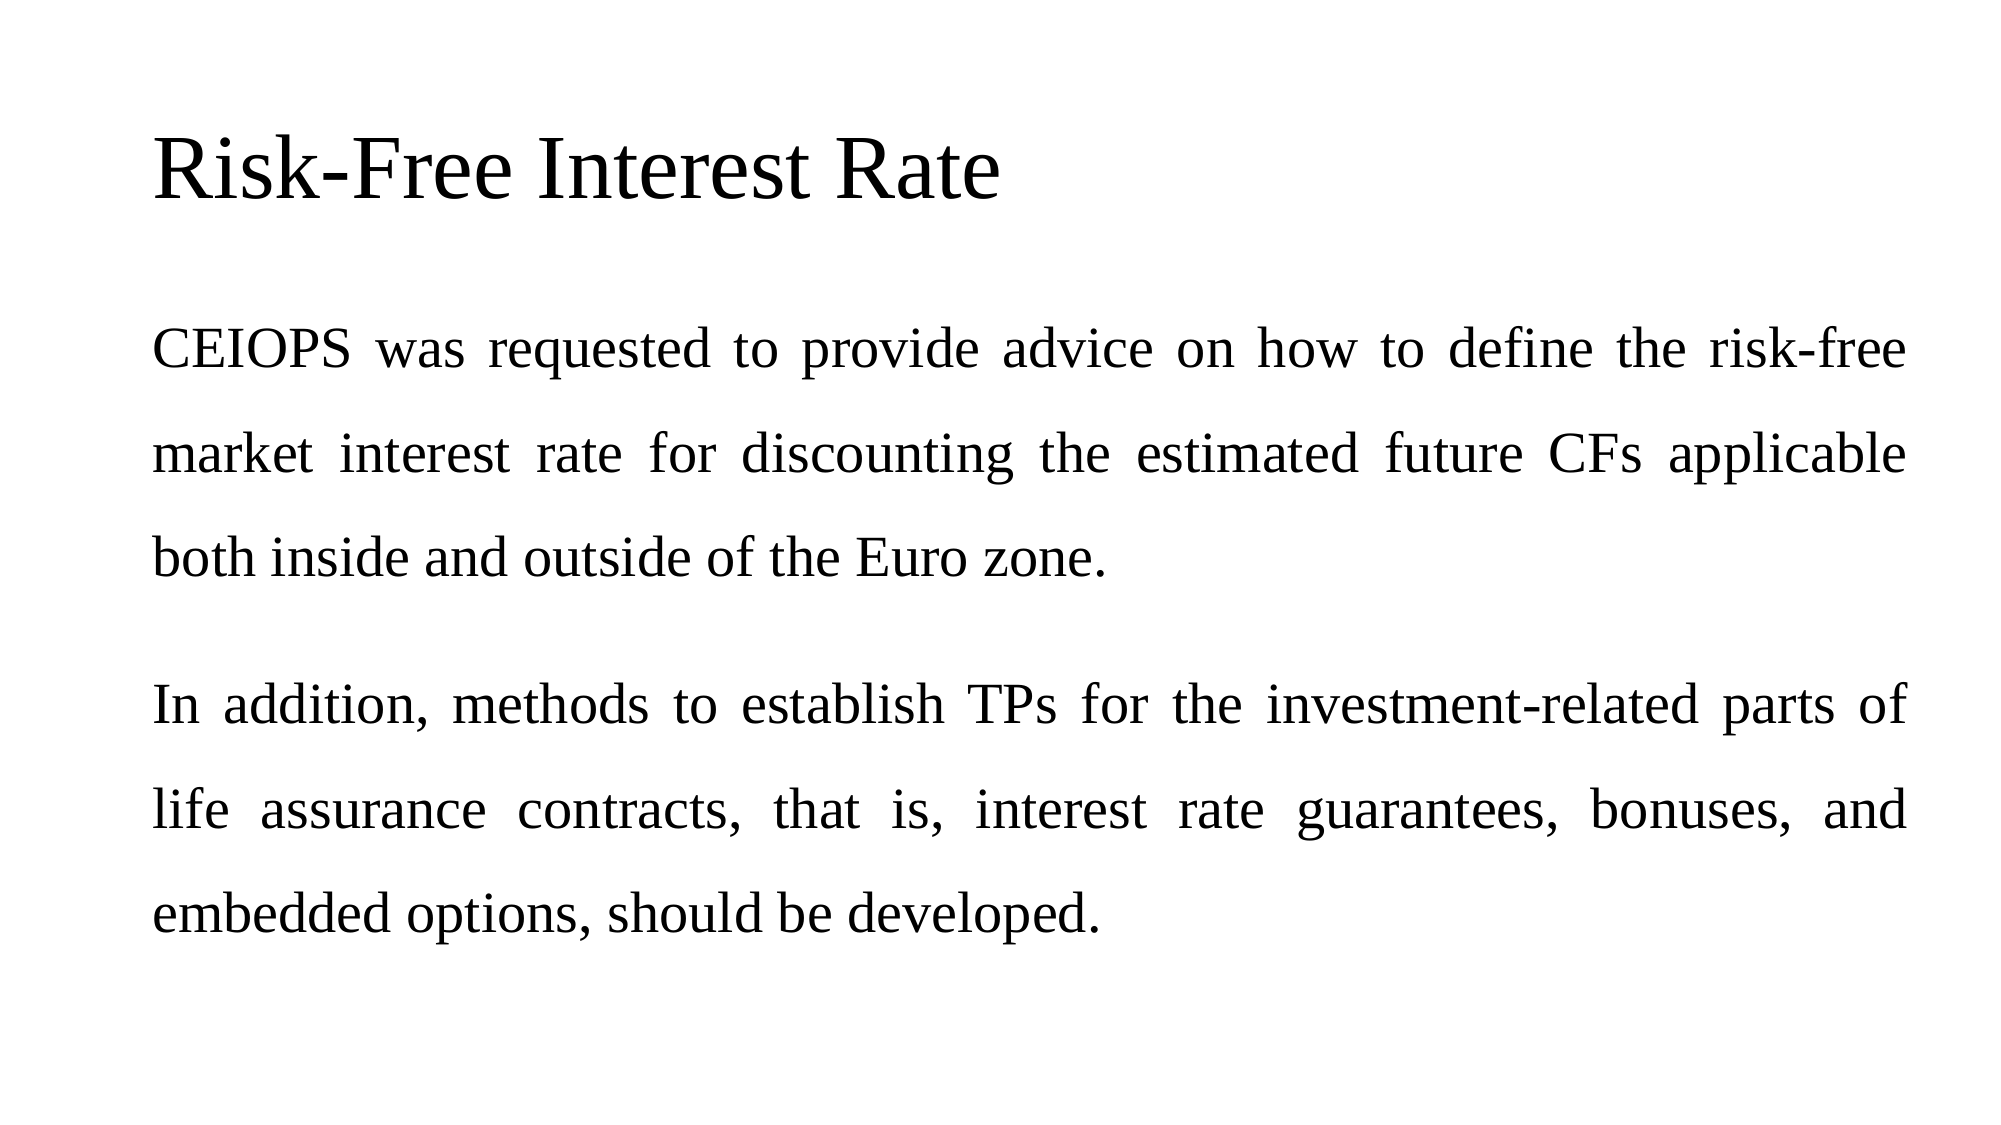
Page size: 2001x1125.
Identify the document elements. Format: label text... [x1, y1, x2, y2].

list CEIOPS was requested to provide advice on how to define the risk-free market interest rate for discounting the estimated future CFs applicable both inside and outside of the Euro zone. In addition, methods to establish TPs for the investment-related parts of life assurance contracts, that is, interest rate guarantees, bonuses, and embedded options, should be developed. [137, 266, 1925, 981]
title Risk-Free Interest Rate [137, 59, 1863, 266]
